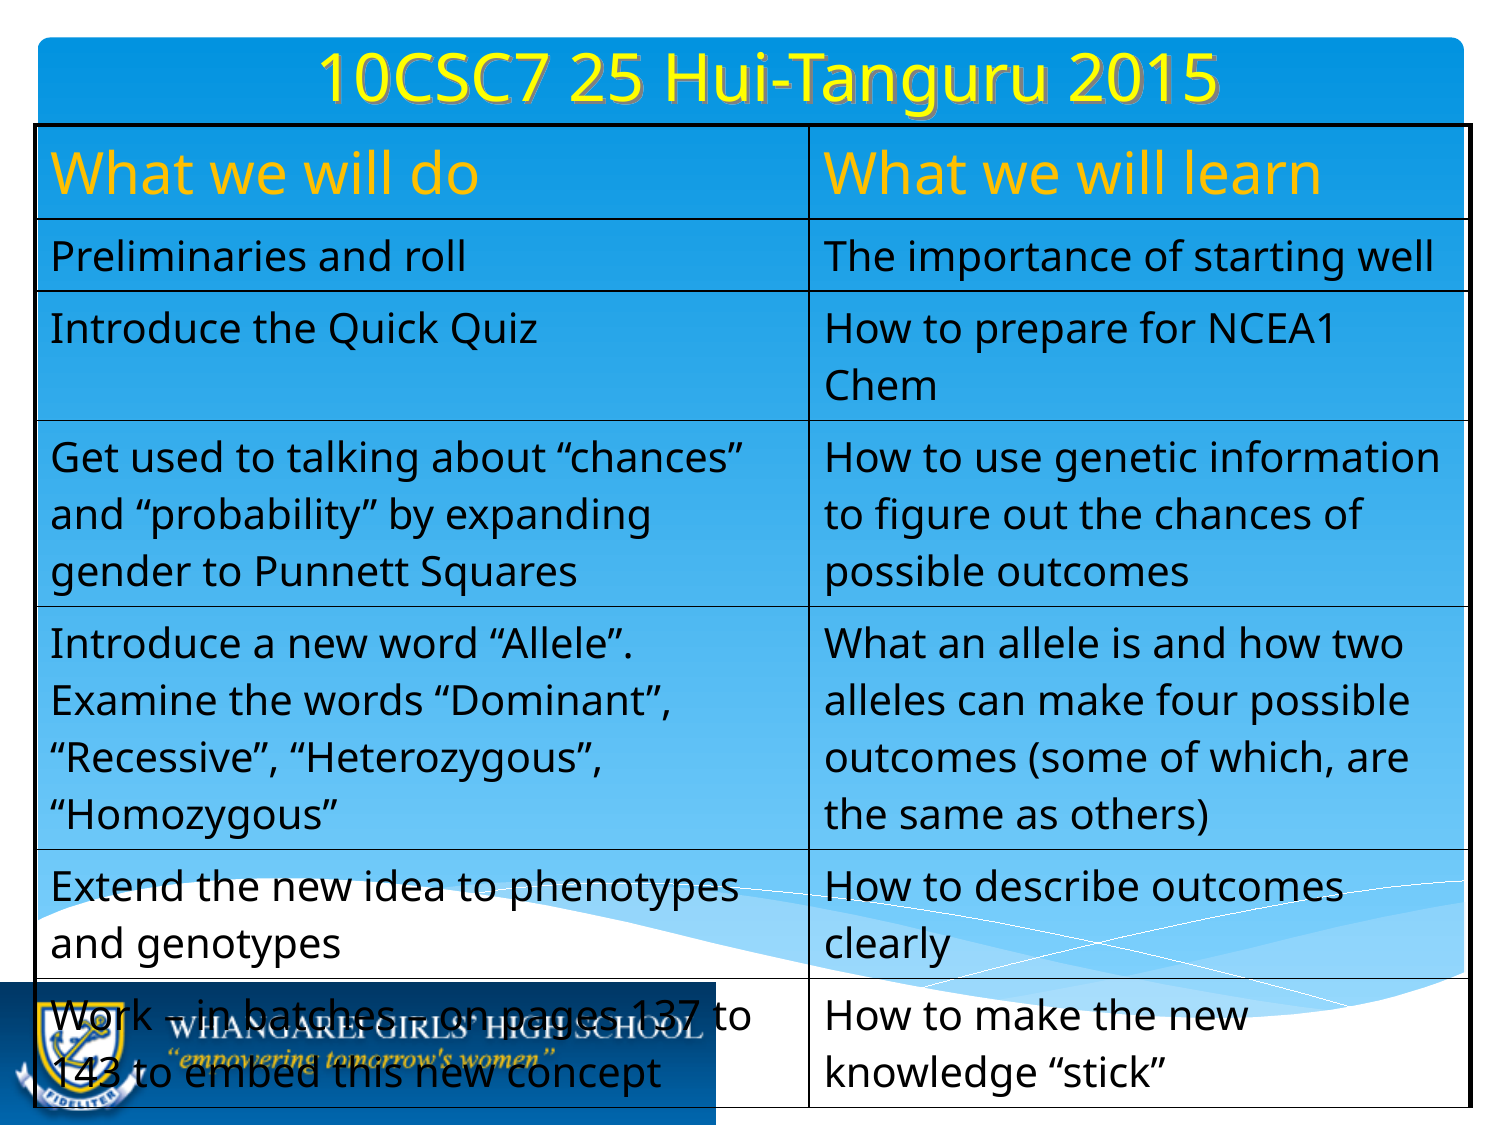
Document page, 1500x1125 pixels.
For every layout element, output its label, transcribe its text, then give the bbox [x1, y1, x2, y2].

table_cell Introduce the Quick Quiz [37, 292, 808, 420]
table_cell Get used to talking about “chances” and “probability” by expanding gender to Punnett Squares [37, 421, 808, 606]
table_cell How to describe outcomes clearly [810, 850, 1468, 978]
table_cell Preliminaries and roll [37, 220, 808, 290]
table_cell How to prepare for NCEA1 Chem [810, 292, 1468, 420]
text_box 10CSC7 25 Hui-Tanguru 2015 [162, 24, 1375, 123]
picture [0, 982, 716, 1125]
table_cell What an allele is and how two alleles can make four possible outcomes (some of which, are the same as others) [810, 607, 1468, 849]
table_header What we will learn [810, 127, 1468, 218]
table_header What we will do [37, 127, 808, 218]
table_cell How to make the new knowledge “stick” [810, 979, 1468, 1107]
table_cell Extend the new idea to phenotypes and genotypes [37, 850, 808, 978]
table_cell How to use genetic information to figure out the chances of possible outcomes [810, 421, 1468, 606]
table_cell Work – in batches – on pages 137 to 143 to embed this new concept [37, 979, 808, 1107]
table_cell The importance of starting well [810, 220, 1468, 290]
table_cell Introduce a new word “Allele”. Examine the words “Dominant”, “Recessive”, “Heterozygous”, “Homozygous” [37, 607, 808, 849]
